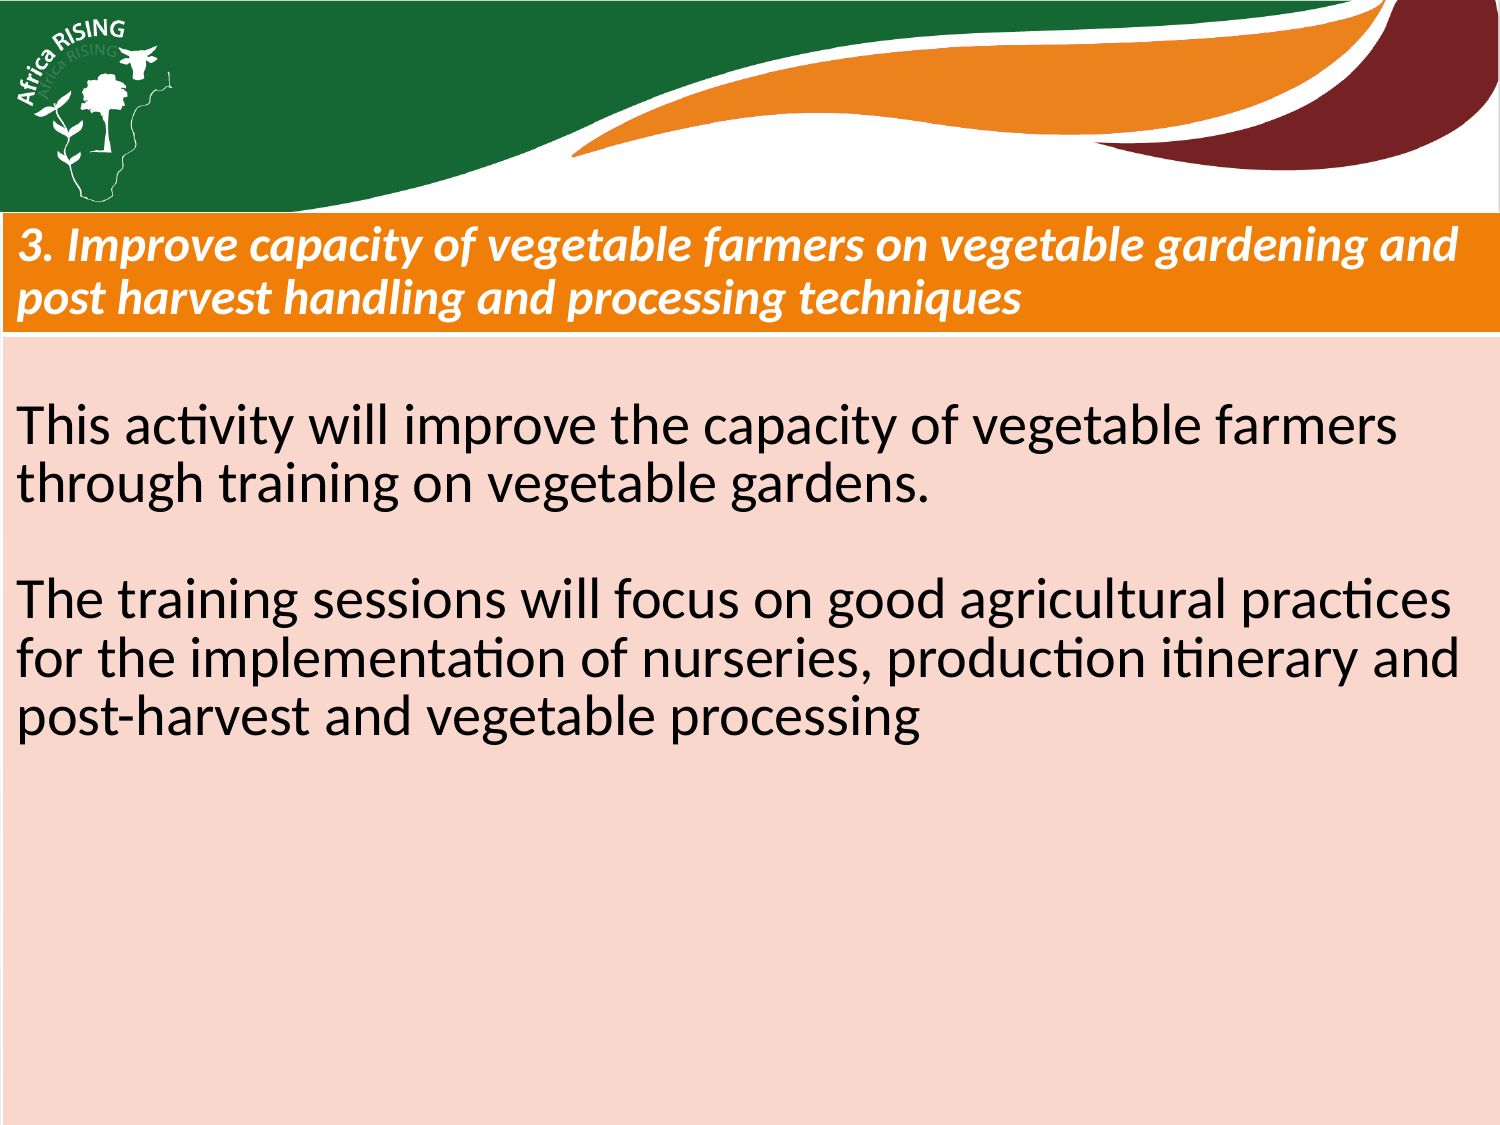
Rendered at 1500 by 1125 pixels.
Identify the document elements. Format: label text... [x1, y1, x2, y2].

table_header 3. Improve capacity of vegetable farmers on vegetable gardening and post harvest handling and processing techniques [3, 213, 1500, 332]
table_cell This activity will improve the capacity of vegetable farmers through training on vegetable gardens. The training sessions will focus on good agricultural practices for the implementation of nurseries, production itinerary and post-harvest and vegetable processing [3, 337, 1500, 1125]
picture [0, 0, 1499, 212]
